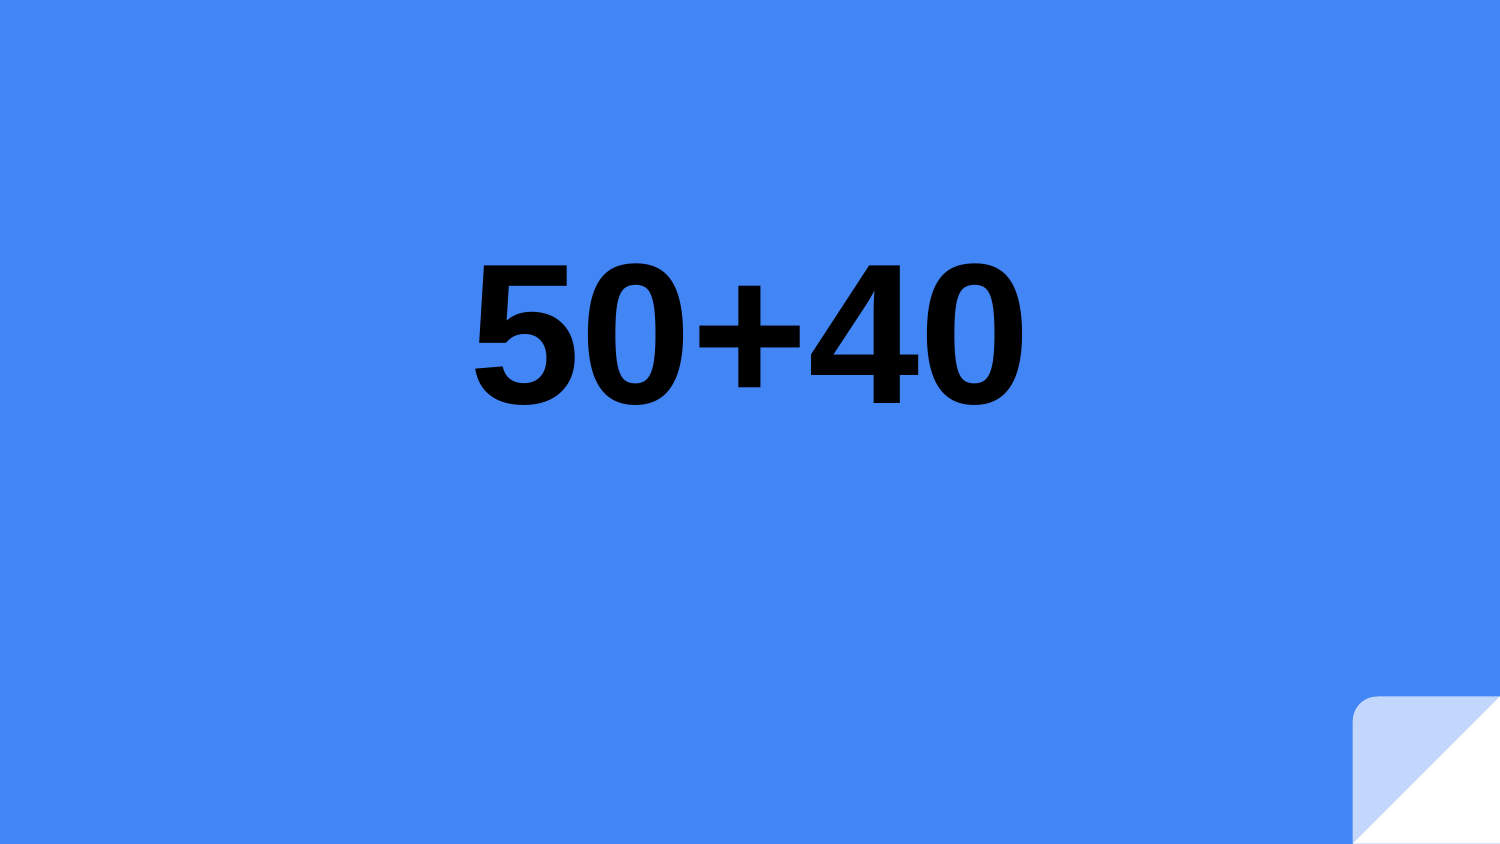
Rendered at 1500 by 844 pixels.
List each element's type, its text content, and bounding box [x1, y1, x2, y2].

title 50+40 [51, 207, 1449, 459]
